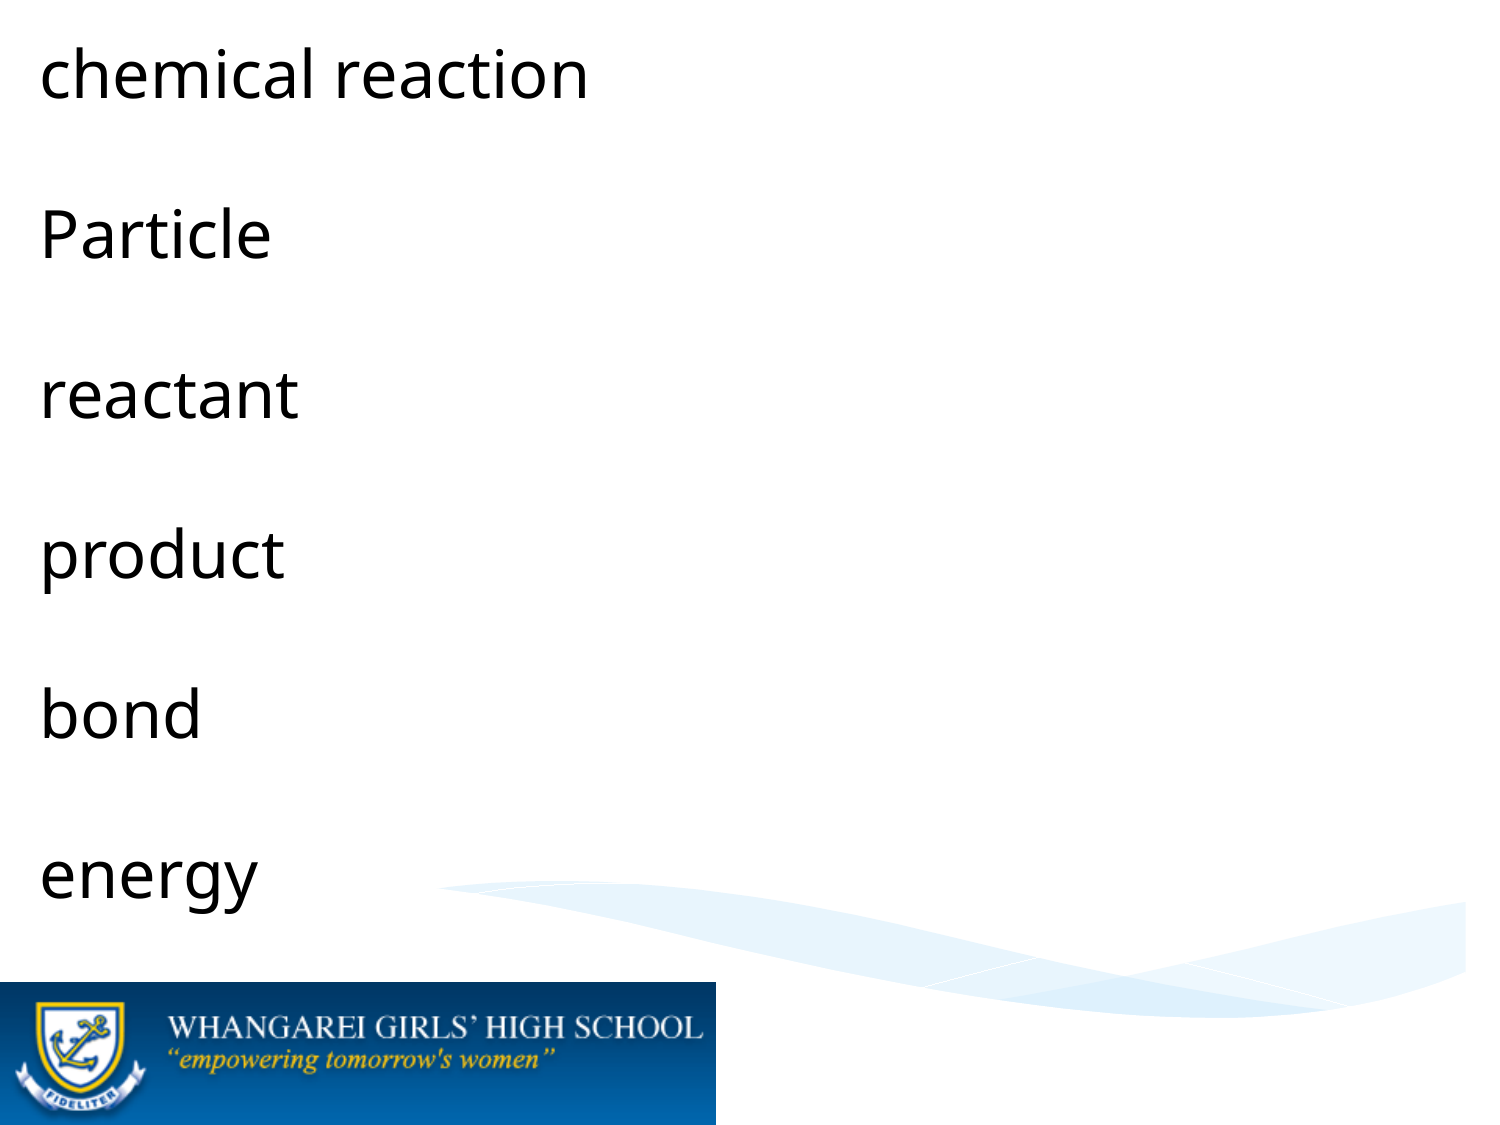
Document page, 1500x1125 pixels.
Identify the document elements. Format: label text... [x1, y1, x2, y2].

text_box chemical reaction Particle reactant product bond energy [24, 24, 1475, 920]
picture [0, 982, 716, 1125]
